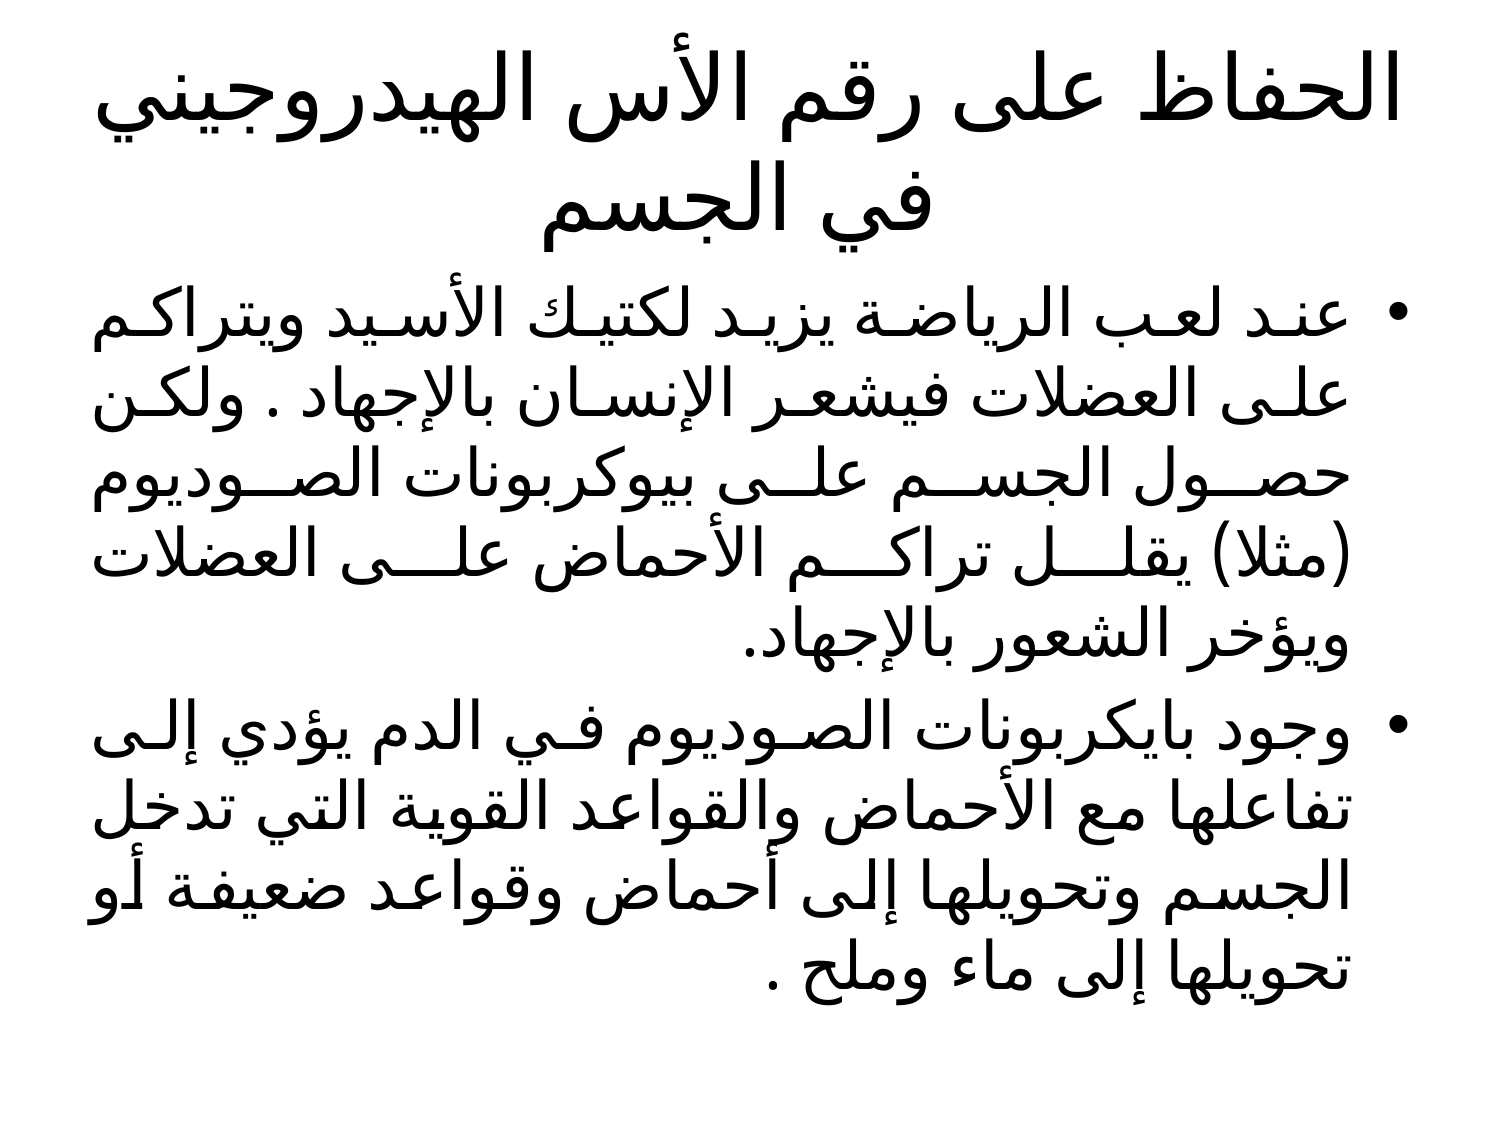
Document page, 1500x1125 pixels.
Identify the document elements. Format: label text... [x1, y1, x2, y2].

list عند لعب الرياضة يزيد لكتيك الأسيد ويتراكم على العضلات فيشعر الإنسان بالإجهاد . ولكن حصول الجسم على بيوكربونات الصوديوم (مثلا) يقلل تراكم الأحماض على العضلات ويؤخر الشعور بالإجهاد. وجود بايكربونات الصوديوم في الدم يؤدي إلى تفاعلها مع الأحماض والقواعد القوية التي تدخل الجسم وتحويلها إلى أحماض وقواعد ضعيفة أو تحويلها إلى ماء وملح . [75, 262, 1425, 1005]
title الحفاظ على رقم الأس الهيدروجيني في الجسم [75, 45, 1425, 233]
